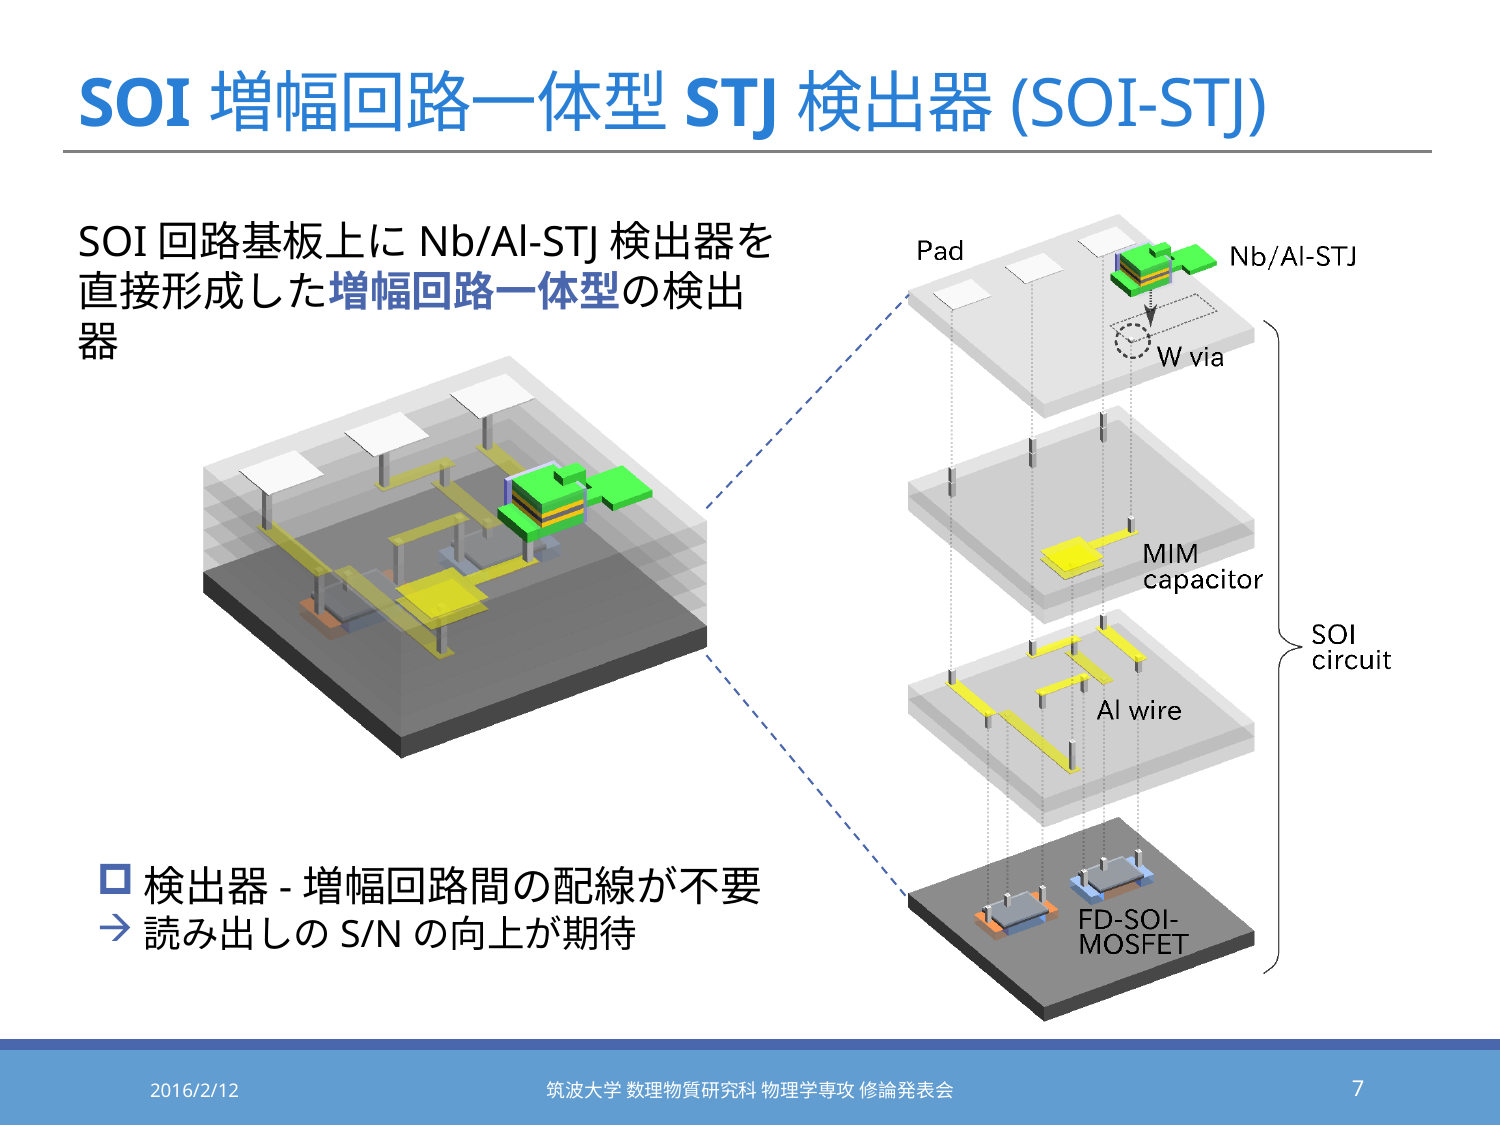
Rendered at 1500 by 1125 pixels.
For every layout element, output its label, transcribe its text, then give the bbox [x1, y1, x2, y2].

title SOI増幅回路一体型STJ検出器(SOI-STJ) [63, 47, 1433, 148]
text_box SOI回路基板上にNb/Al-STJ検出器を直接形成した増幅回路一体型の検出器 [63, 206, 797, 327]
picture [875, 207, 1422, 1027]
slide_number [135, 1059, 440, 1120]
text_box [705, 294, 910, 509]
text_box 検出器-増幅回路間の配線が不要 読み出しのS/Nの向上が期待 [82, 852, 797, 1011]
slide_number 7 [1218, 1059, 1380, 1120]
picture [154, 306, 751, 804]
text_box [705, 654, 910, 901]
footer 筑波大学 数理物質研究科 物理学専攻 修論発表会 [453, 1059, 1047, 1120]
